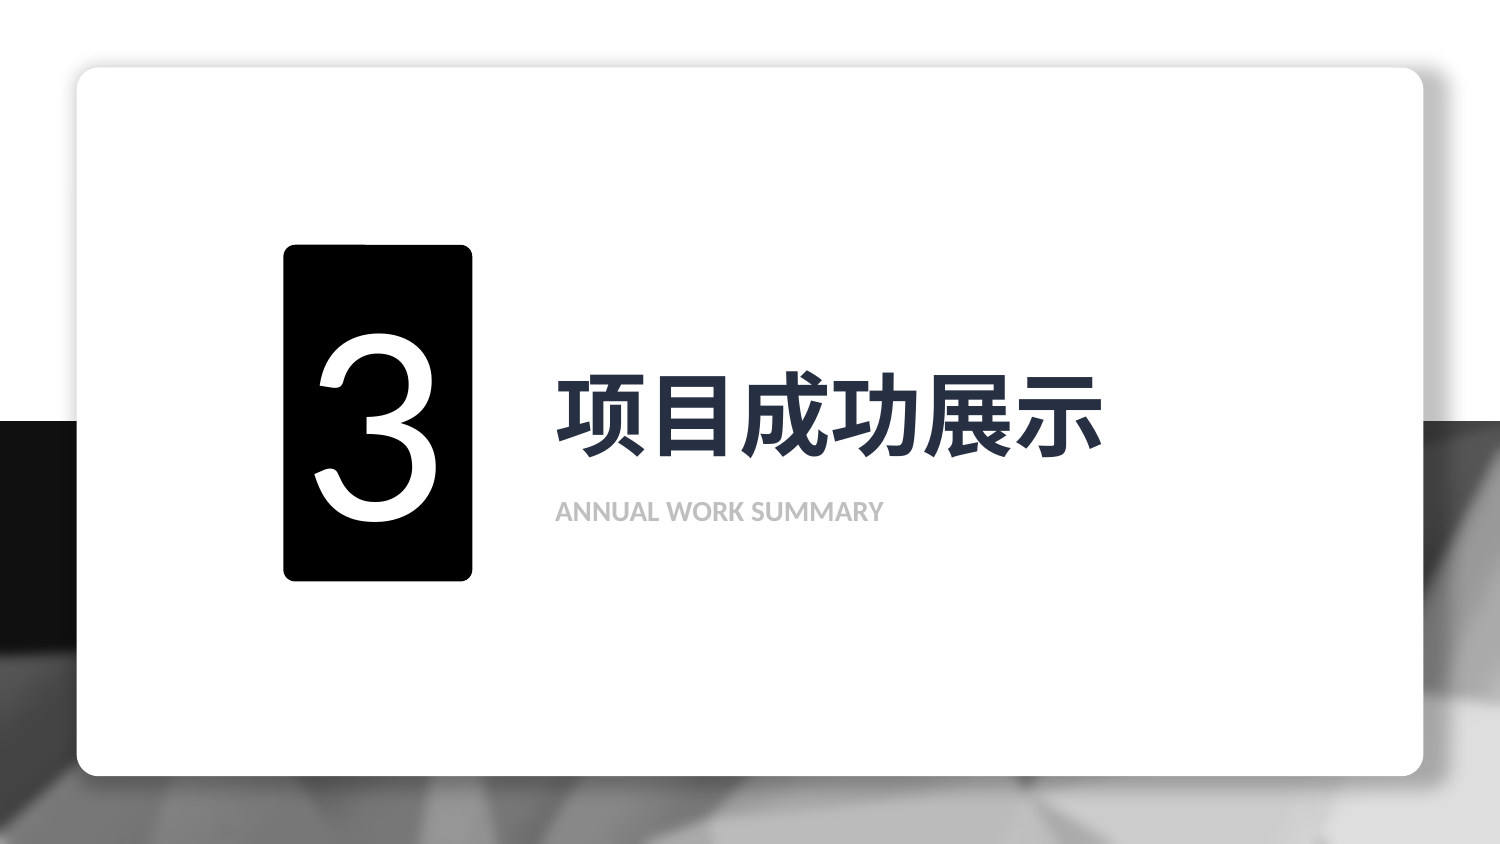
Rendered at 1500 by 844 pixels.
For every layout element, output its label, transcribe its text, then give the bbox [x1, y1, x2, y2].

picture [0, 421, 1500, 844]
text_box [74, 65, 1426, 420]
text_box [283, 232, 479, 582]
text_box 项目成功展示 [555, 357, 1141, 420]
